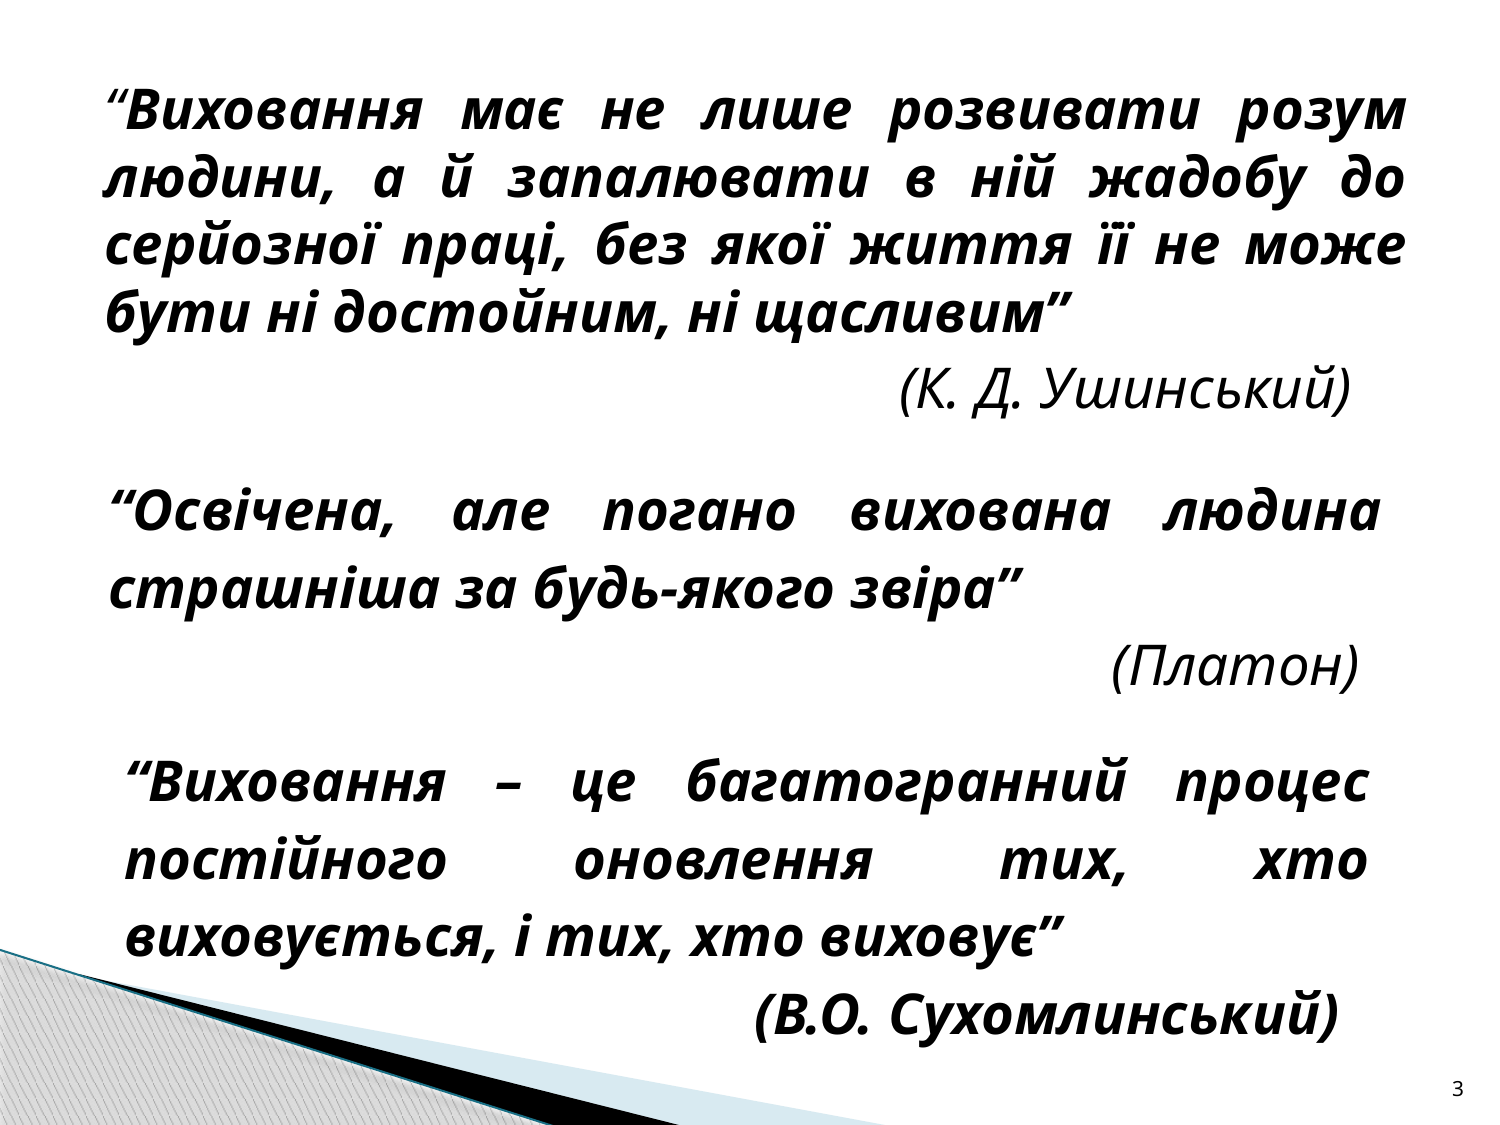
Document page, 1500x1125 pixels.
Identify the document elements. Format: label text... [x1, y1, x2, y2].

text_box “Виховання – це багатогранний процес постійного оновлення тих, хто виховується, і тих, хто виховує” (В.О. Сухомлинський) [109, 727, 1385, 1053]
text_box “Освічена, але погано вихована людина страшніша за будь-якого звіра” (Платон) [93, 456, 1397, 705]
list “Виховання має не лише розвивати розум людини, а й запалювати в ній жадобу до серйозної праці, без якої життя її не може бути ні достойним, ні щасливим” (К. Д. Ушинський) [72, 66, 1423, 457]
slide_number 3 [1418, 1051, 1479, 1112]
